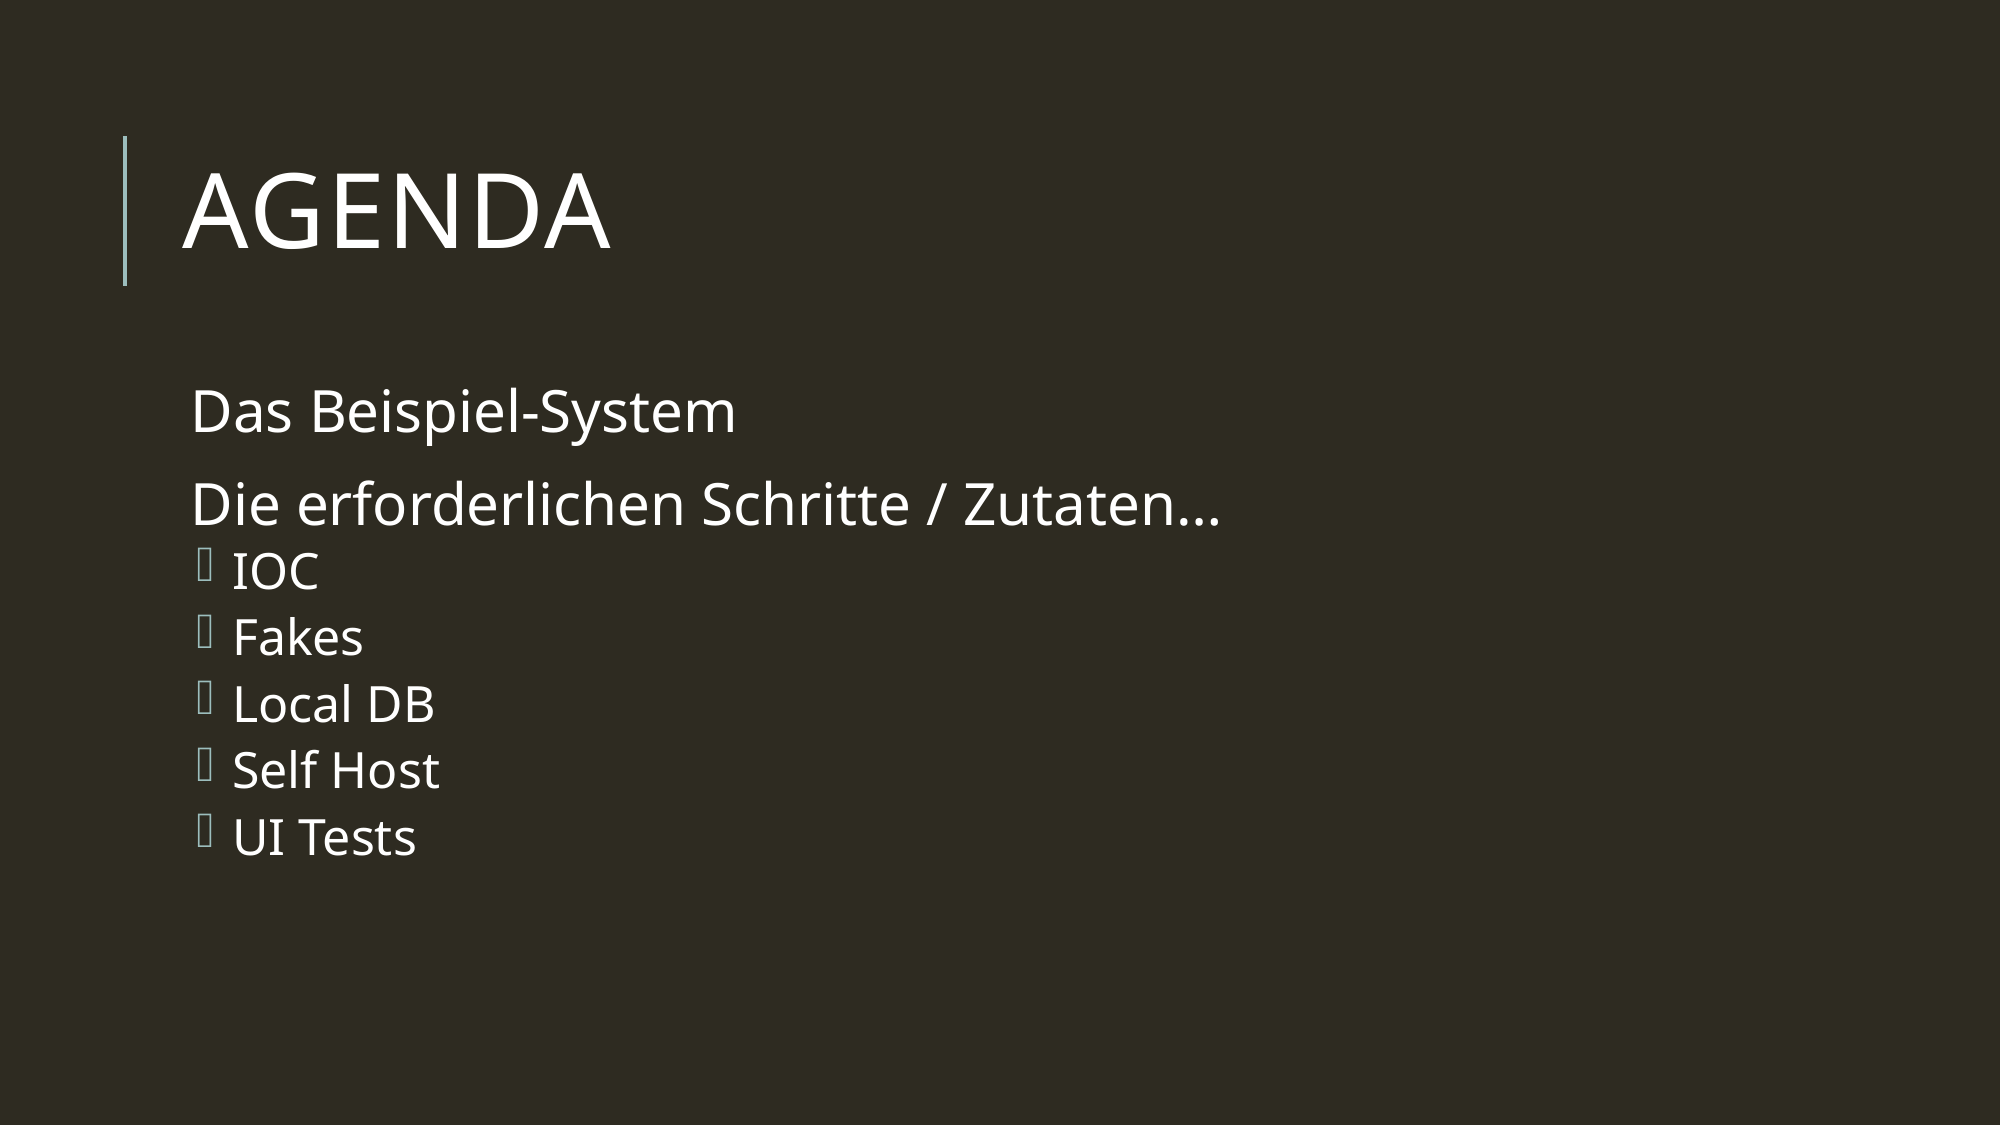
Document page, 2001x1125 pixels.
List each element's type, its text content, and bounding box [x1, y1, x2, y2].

list Das Beispiel-System Die erforderlichen Schritte / Zutaten… IOC Fakes Local DB Self Host UI Tests [168, 375, 1763, 1035]
title Agenda [168, 96, 1763, 342]
